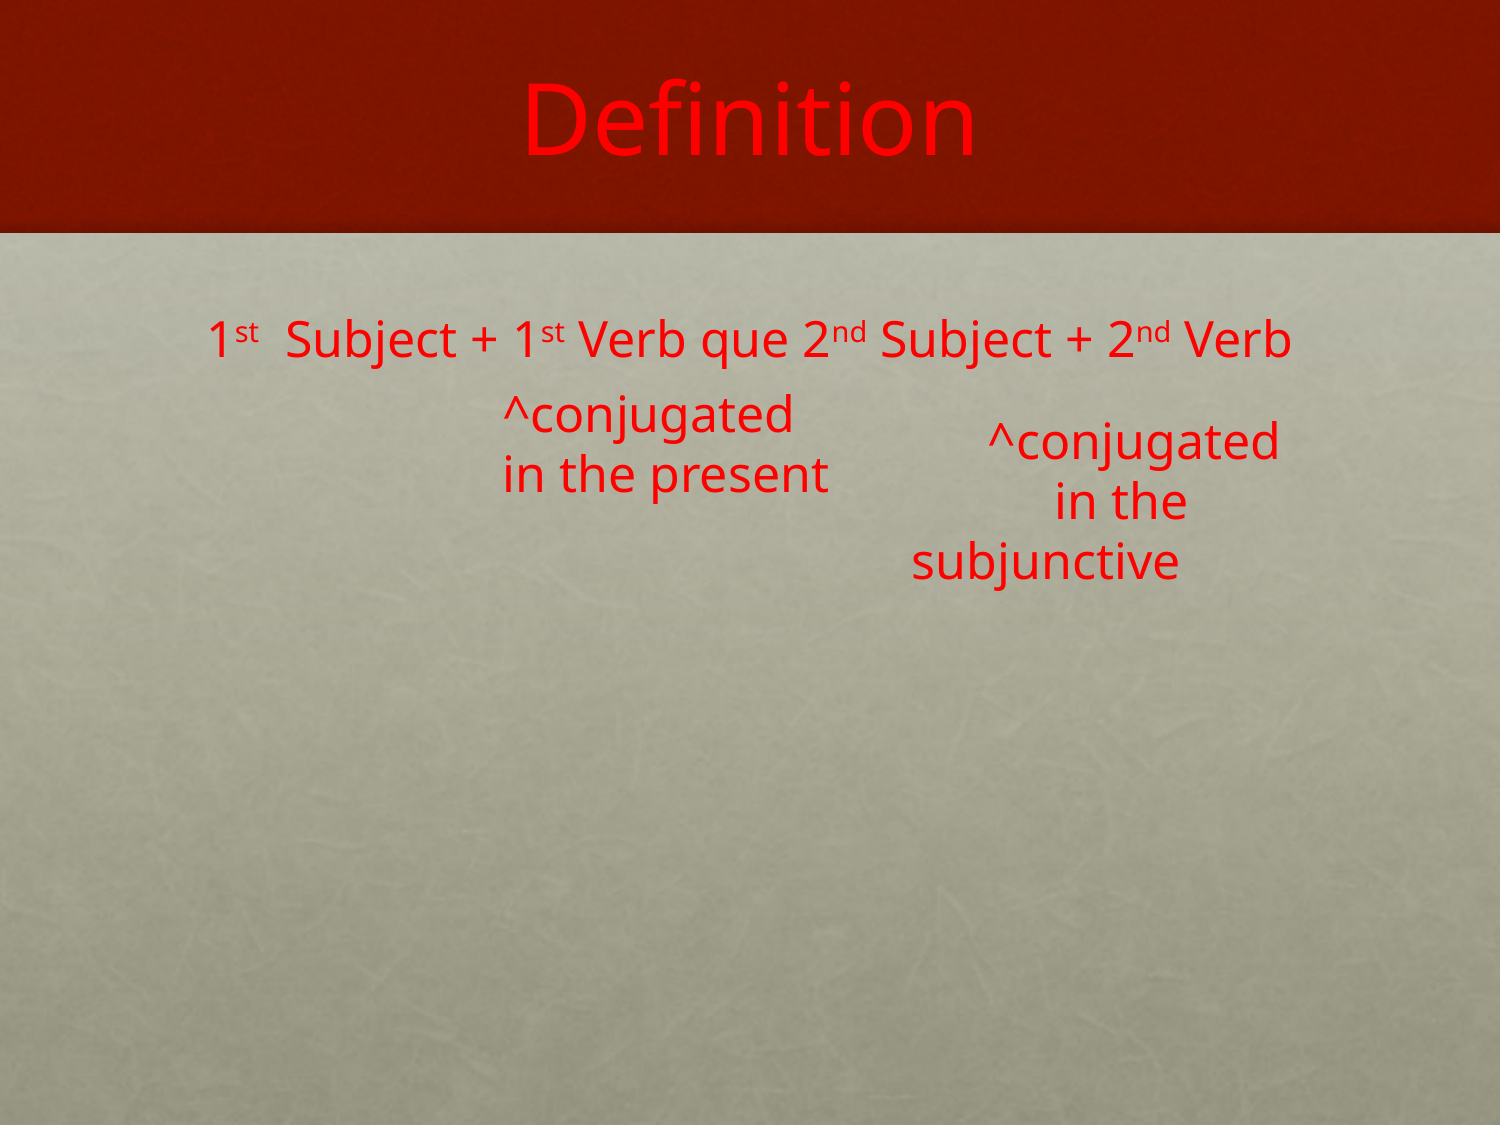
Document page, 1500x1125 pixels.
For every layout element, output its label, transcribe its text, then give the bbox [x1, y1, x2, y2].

list 1st Subject + 1st Verb que 2nd Subject + 2nd Verb ^conjugated in the subjunctive [127, 299, 1372, 1005]
picture [0, 214, 1500, 1125]
text_box ^conjugated in the present [487, 374, 863, 510]
title Definition [127, 10, 1372, 221]
